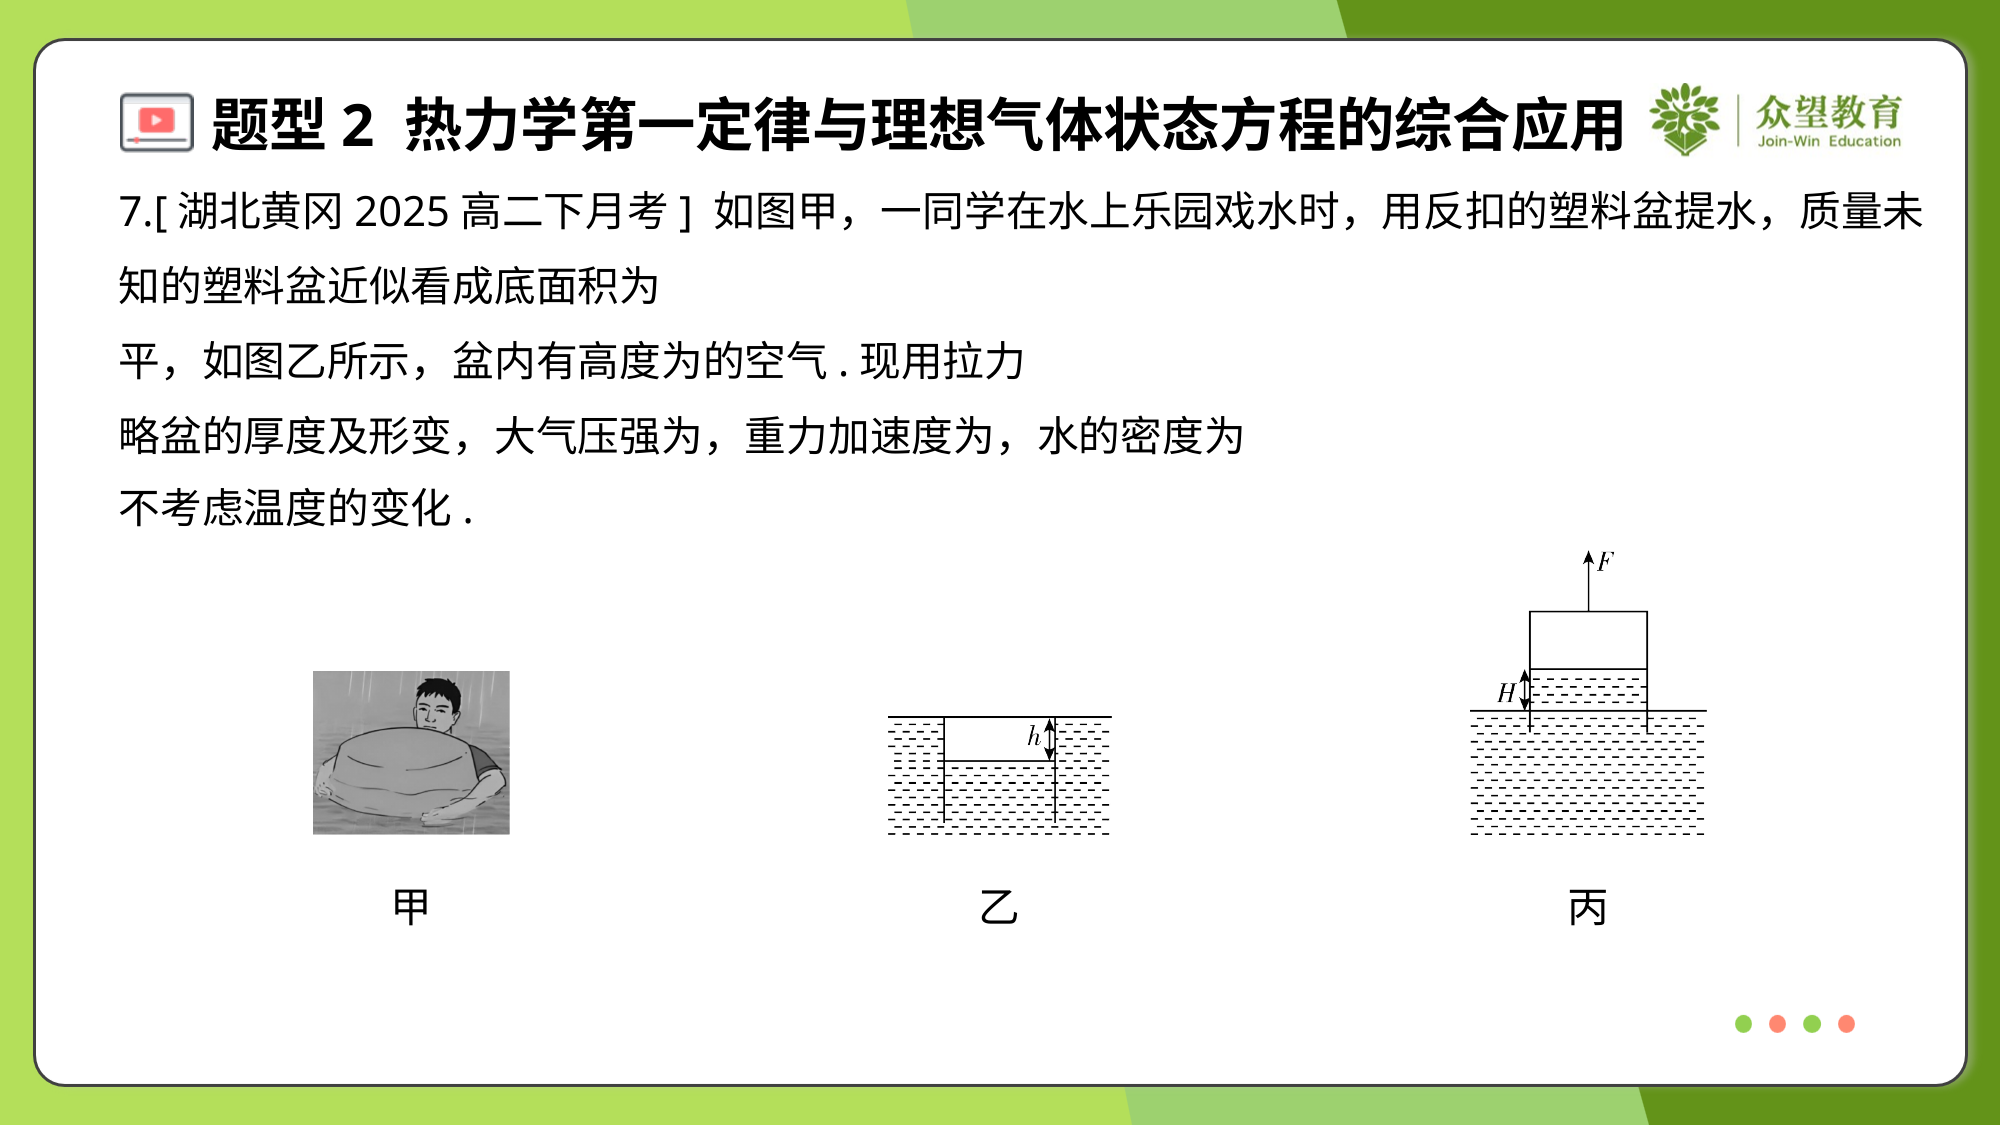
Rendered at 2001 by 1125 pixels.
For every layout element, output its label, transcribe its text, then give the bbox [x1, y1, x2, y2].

text_box 丙 [1562, 855, 1614, 989]
text_box 甲 [386, 855, 438, 989]
picture [0, 0, 2000, 1125]
text_box 乙 [974, 855, 1026, 989]
